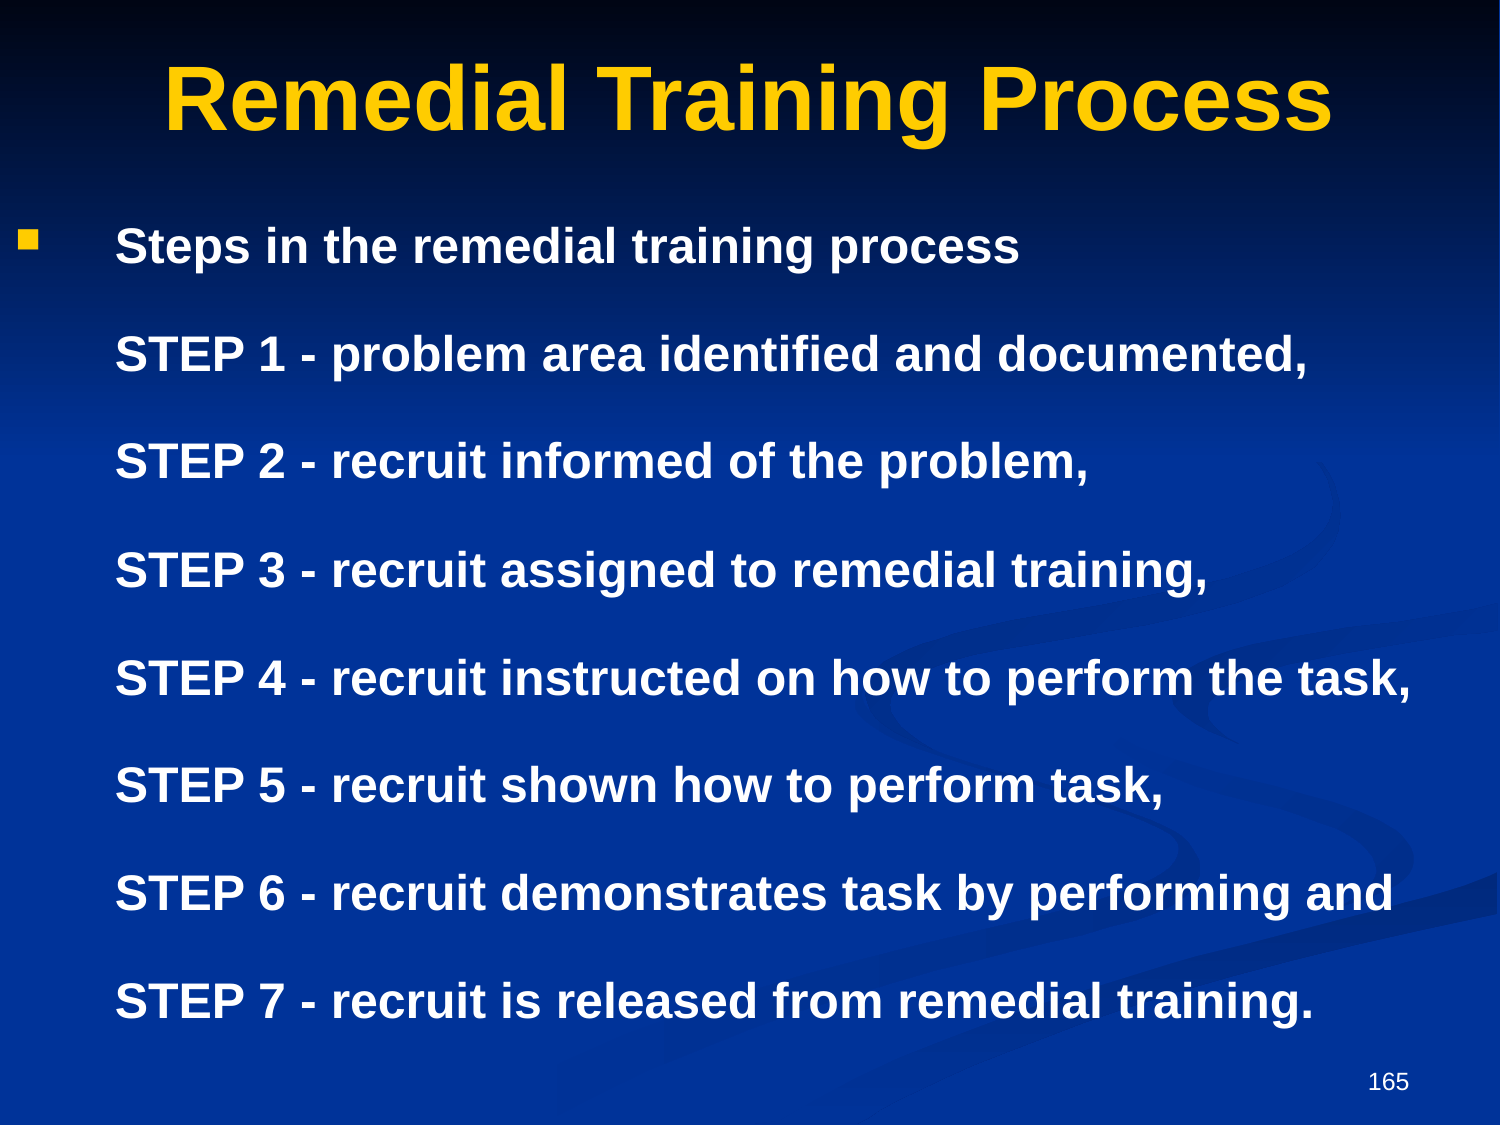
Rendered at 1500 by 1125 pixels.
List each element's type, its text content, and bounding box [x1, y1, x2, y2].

title Remedial Training Process [74, 0, 1426, 188]
slide_number 165 [1074, 1024, 1426, 1104]
list Steps in the remedial training process STEP 1 - problem area identified and documented, STEP 2 - recruit informed of the problem, STEP 3 - recruit assigned to remedial training, STEP 4 - recruit instructed on how to perform the task, STEP 5 - recruit shown how to perform task, STEP 6 - recruit demonstrates task by performing and STEP 7 - recruit is released from remedial training. [0, 212, 1500, 956]
